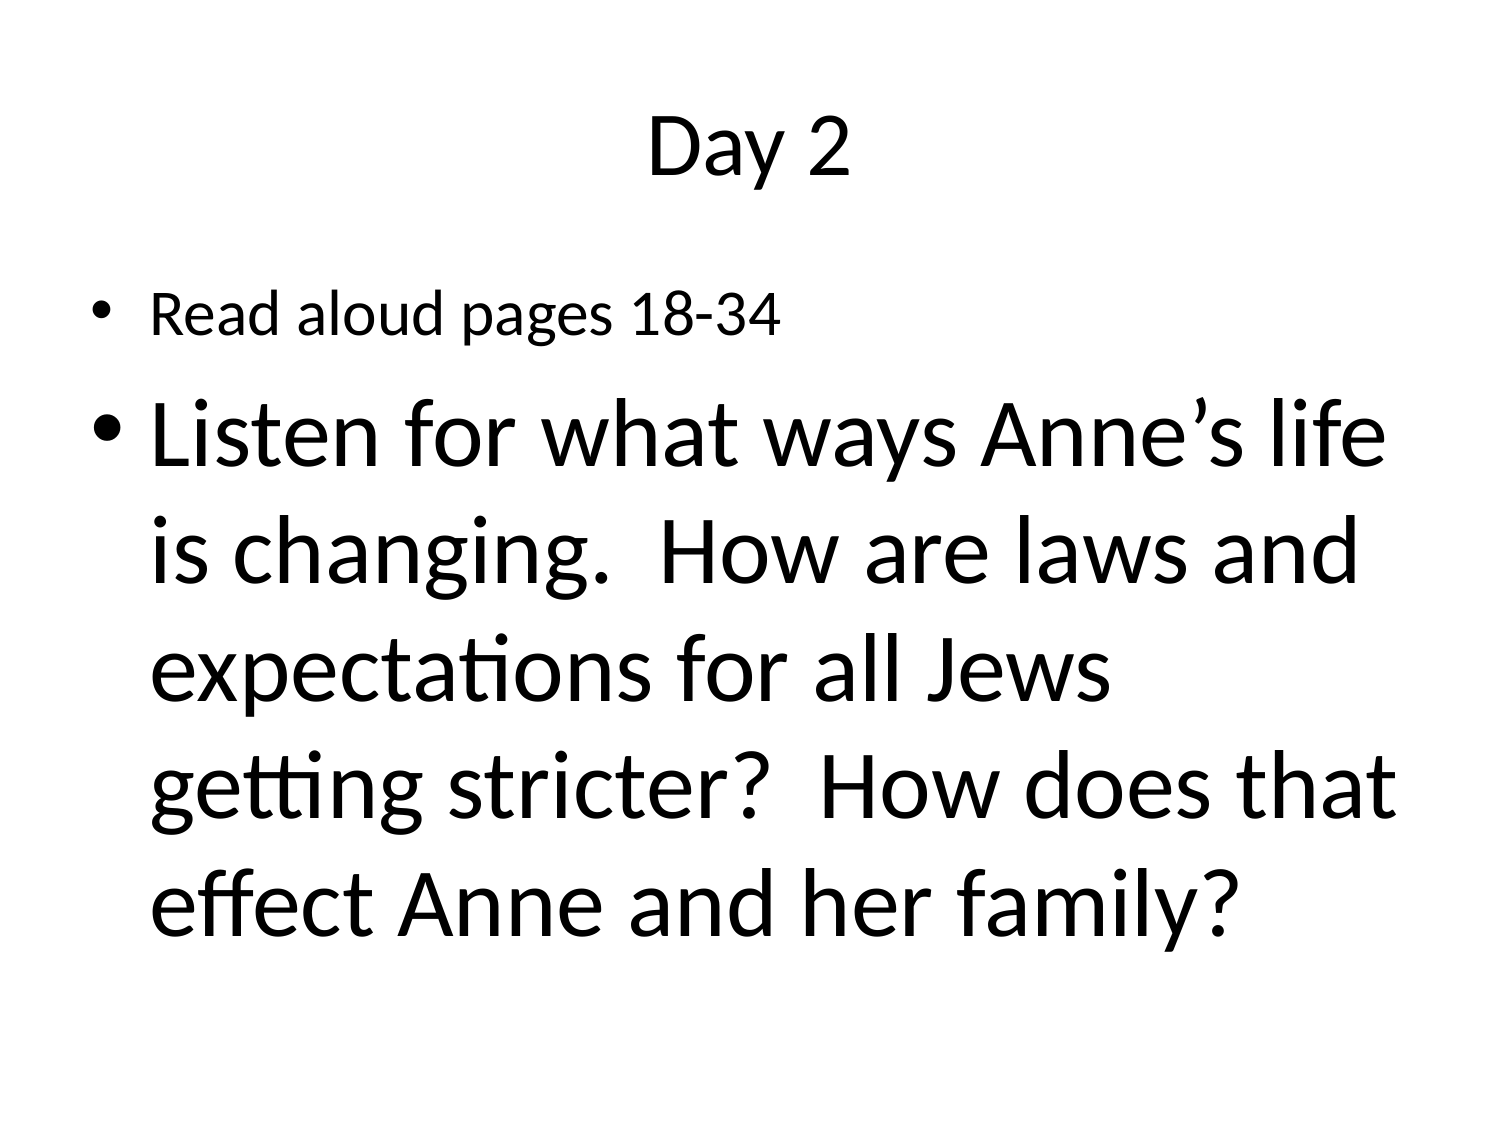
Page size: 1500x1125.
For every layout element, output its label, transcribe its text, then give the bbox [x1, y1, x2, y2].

title Day 2 [75, 45, 1425, 233]
list Read aloud pages 18-34 Listen for what ways Anne’s life is changing. How are laws and expectations for all Jews getting stricter? How does that effect Anne and her family? [75, 262, 1425, 1005]
